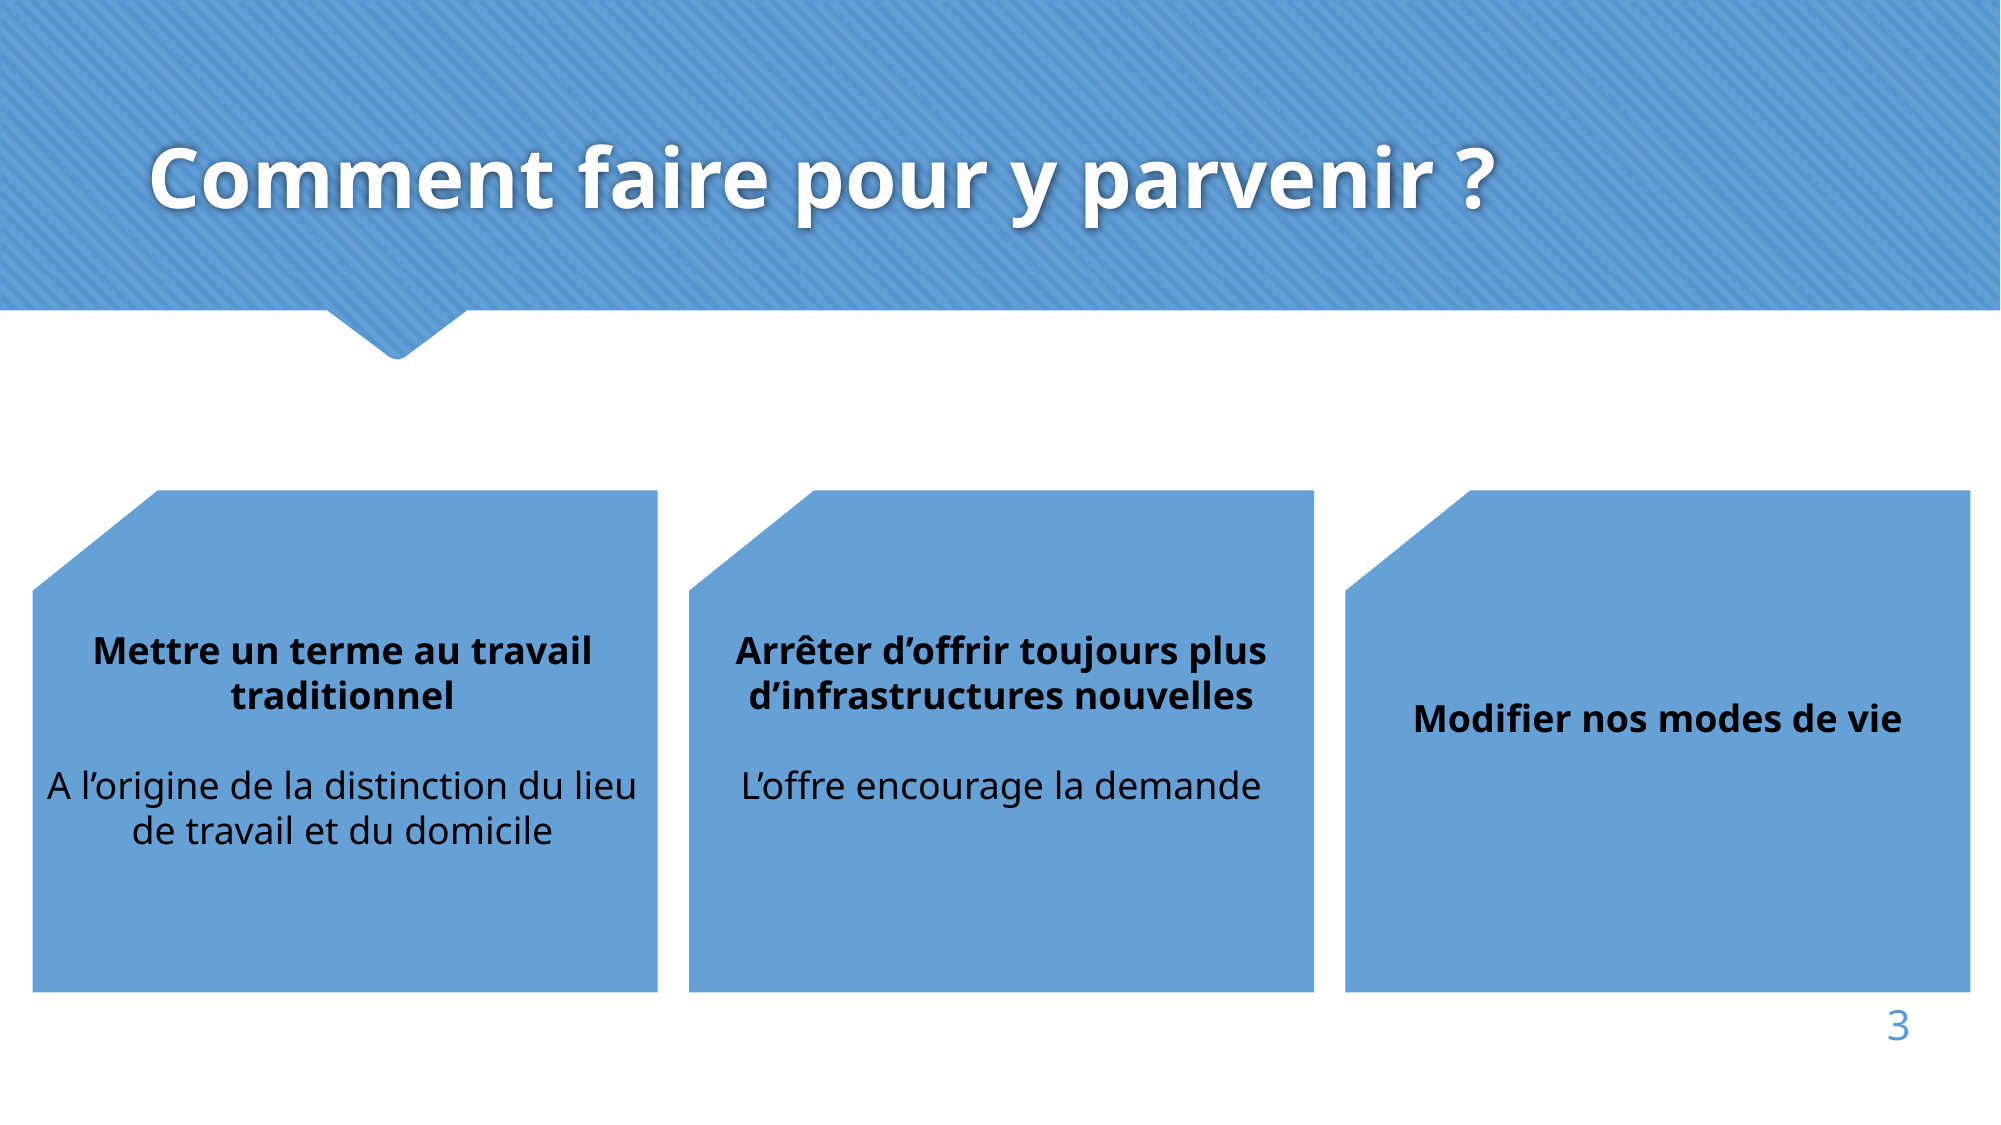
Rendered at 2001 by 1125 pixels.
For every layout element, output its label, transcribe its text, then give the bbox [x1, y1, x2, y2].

title Comment faire pour y parvenir ? [132, 73, 1868, 233]
text_box Mettre un terme au travail traditionnel A l’origine de la distinction du lieu de travail et du domicile [28, 619, 658, 950]
text_box Arrêter d’offrir toujours plus d’infrastructures nouvelles L’offre encourage la demande [689, 619, 1314, 905]
text_box [1344, 489, 1972, 994]
text_box Modifier nos modes de vie [1345, 687, 1971, 838]
slide_number 3 [1751, 970, 1926, 1051]
text_box [687, 489, 1316, 994]
text_box [31, 489, 659, 994]
